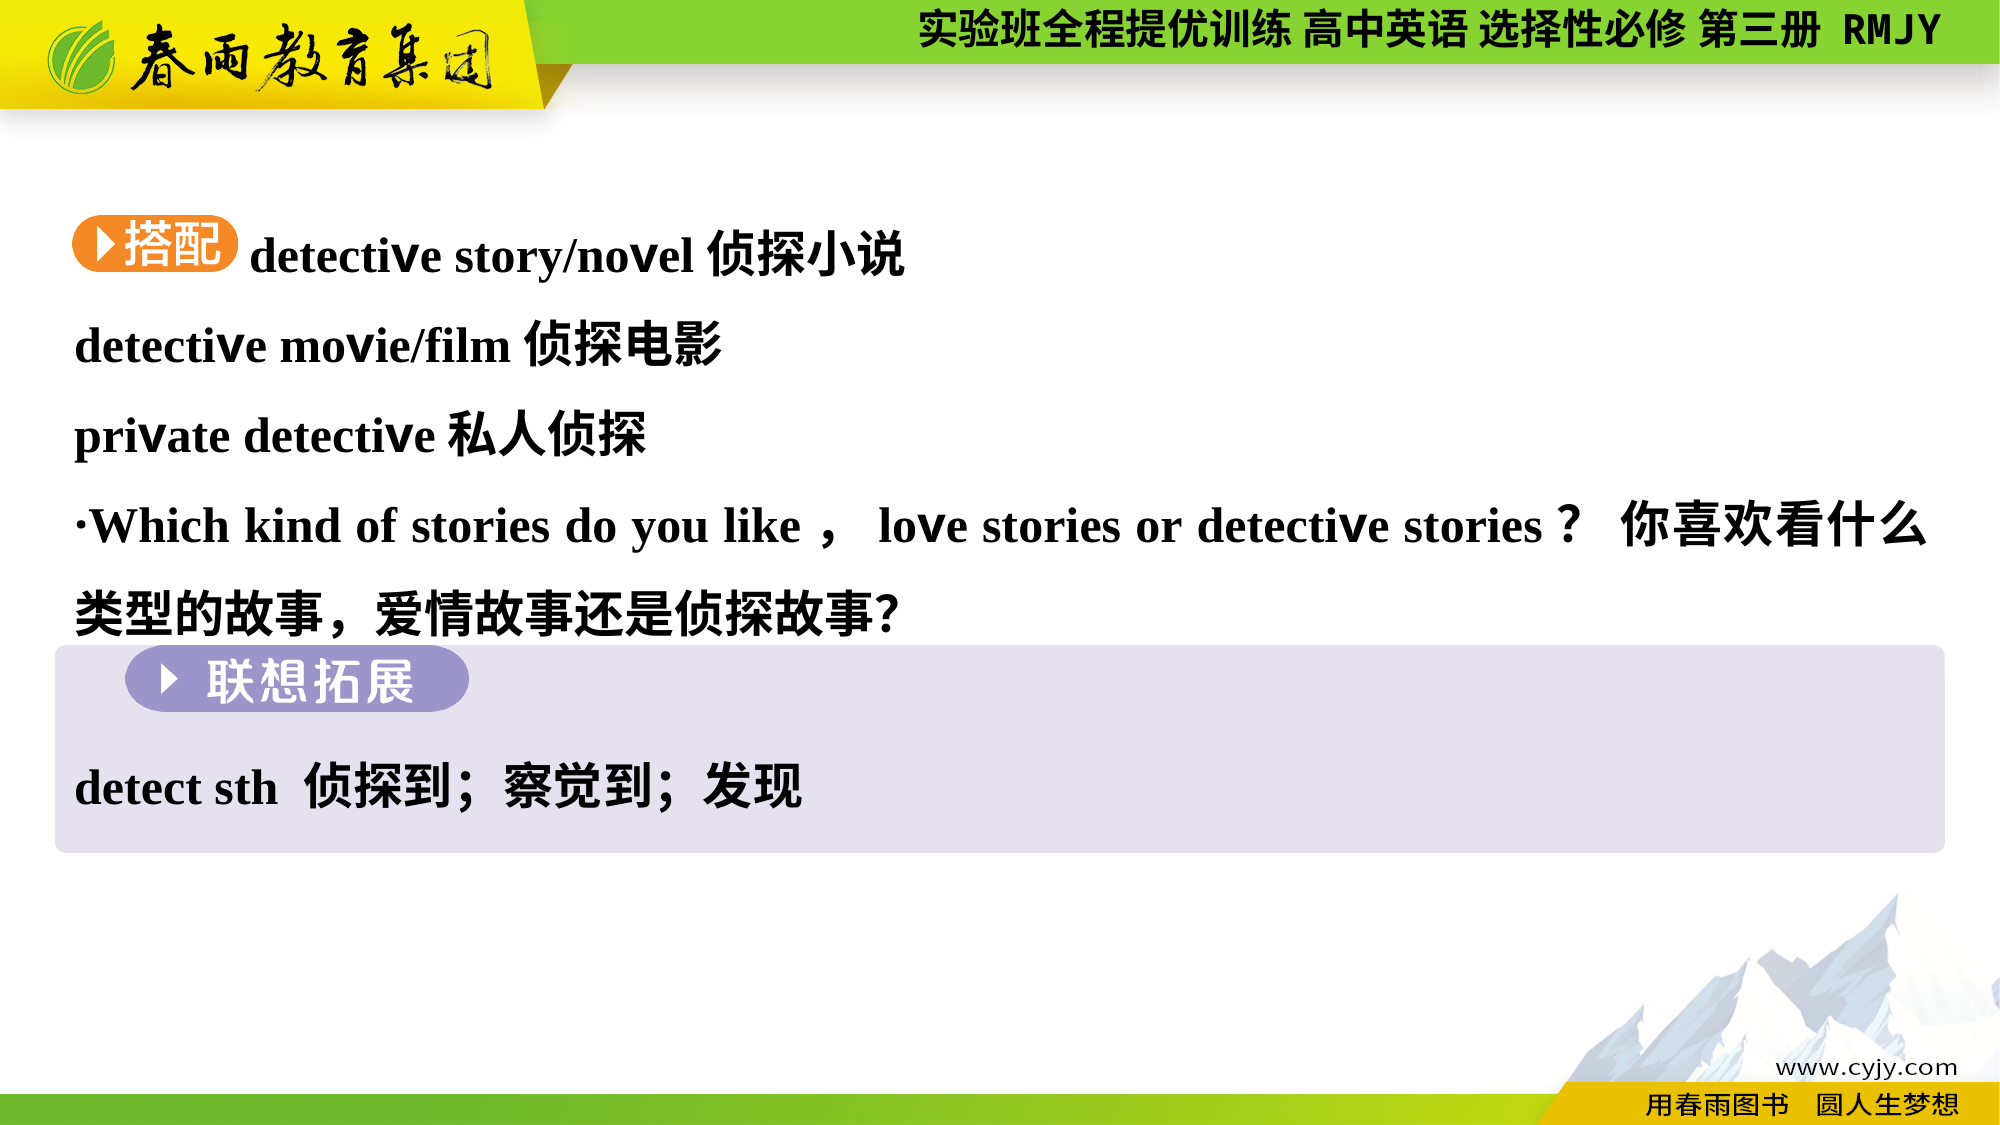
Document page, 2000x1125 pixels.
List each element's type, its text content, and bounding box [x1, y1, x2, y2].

picture [0, 0, 2000, 1125]
list detective story/novel侦探小说 detective movie/film侦探电影 private detective私人侦探 ·Which kind of stories do you like，love stories or detective stories？ 你喜欢看什么类型的故事，爱情故事还是侦探故事？ [59, 184, 1944, 650]
text_box [54, 645, 1945, 853]
text_box detect sth 侦探到；察觉到；发现 [59, 716, 1944, 822]
